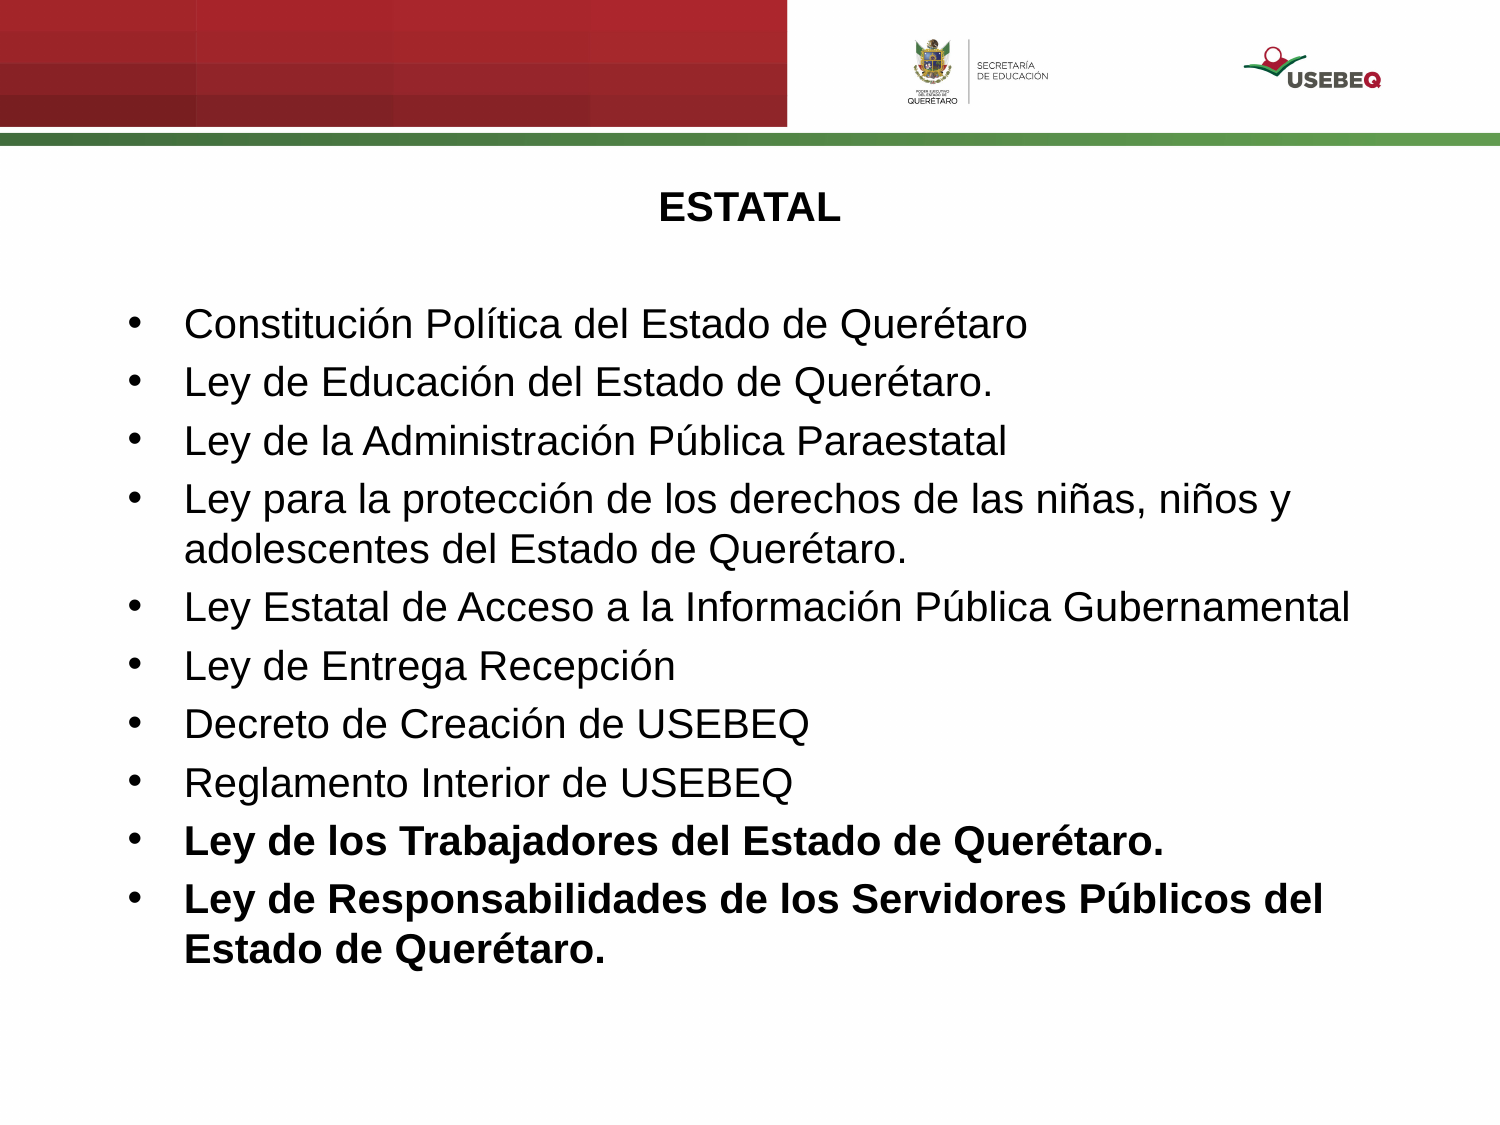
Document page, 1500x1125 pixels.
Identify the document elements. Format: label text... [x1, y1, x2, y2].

list ESTATAL Constitución Política del Estado de Querétaro Ley de Educación del Estado de Querétaro. Ley de la Administración Pública Paraestatal Ley para la protección de los derechos de las niñas, niños y adolescentes del Estado de Querétaro. Ley Estatal de Acceso a la Información Pública Gubernamental Ley de Entrega Recepción Decreto de Creación de USEBEQ Reglamento Interior de USEBEQ Ley de los Trabajadores del Estado de Querétaro. Ley de Responsabilidades de los Servidores Públicos del Estado de Querétaro. [112, 172, 1388, 1063]
picture [0, 0, 1500, 1125]
